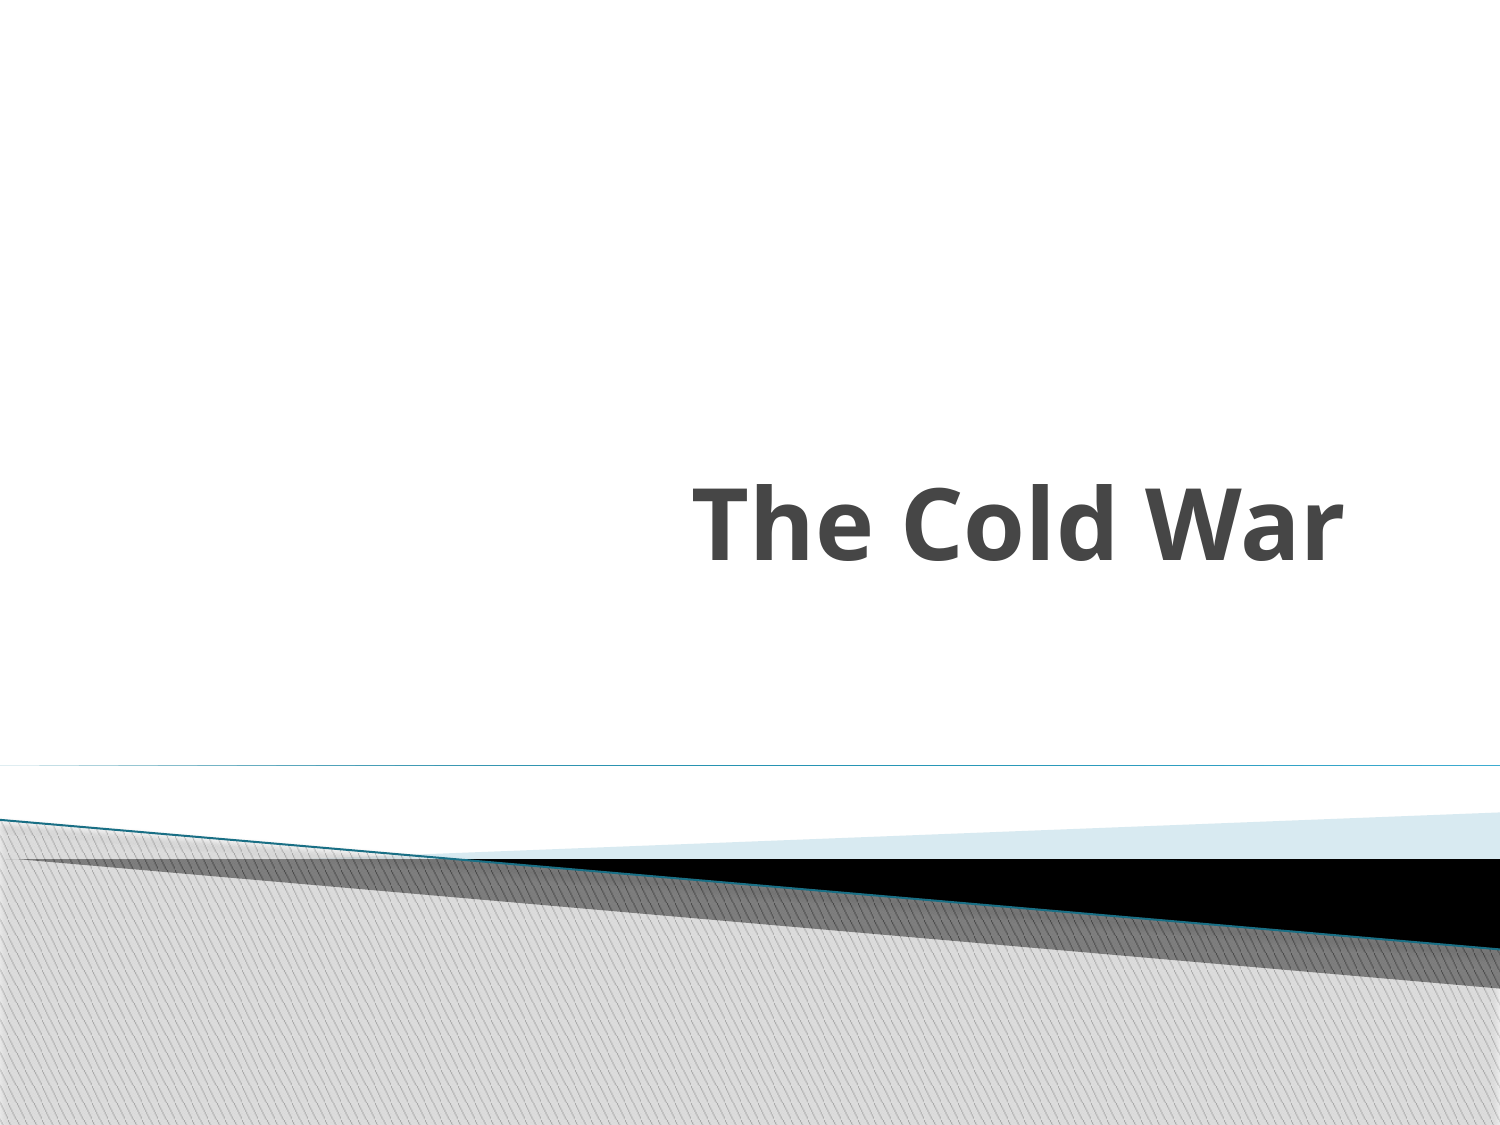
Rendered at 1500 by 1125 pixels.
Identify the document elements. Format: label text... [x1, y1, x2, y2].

title The Cold War [112, 287, 1388, 588]
picture [5, 859, 1500, 989]
